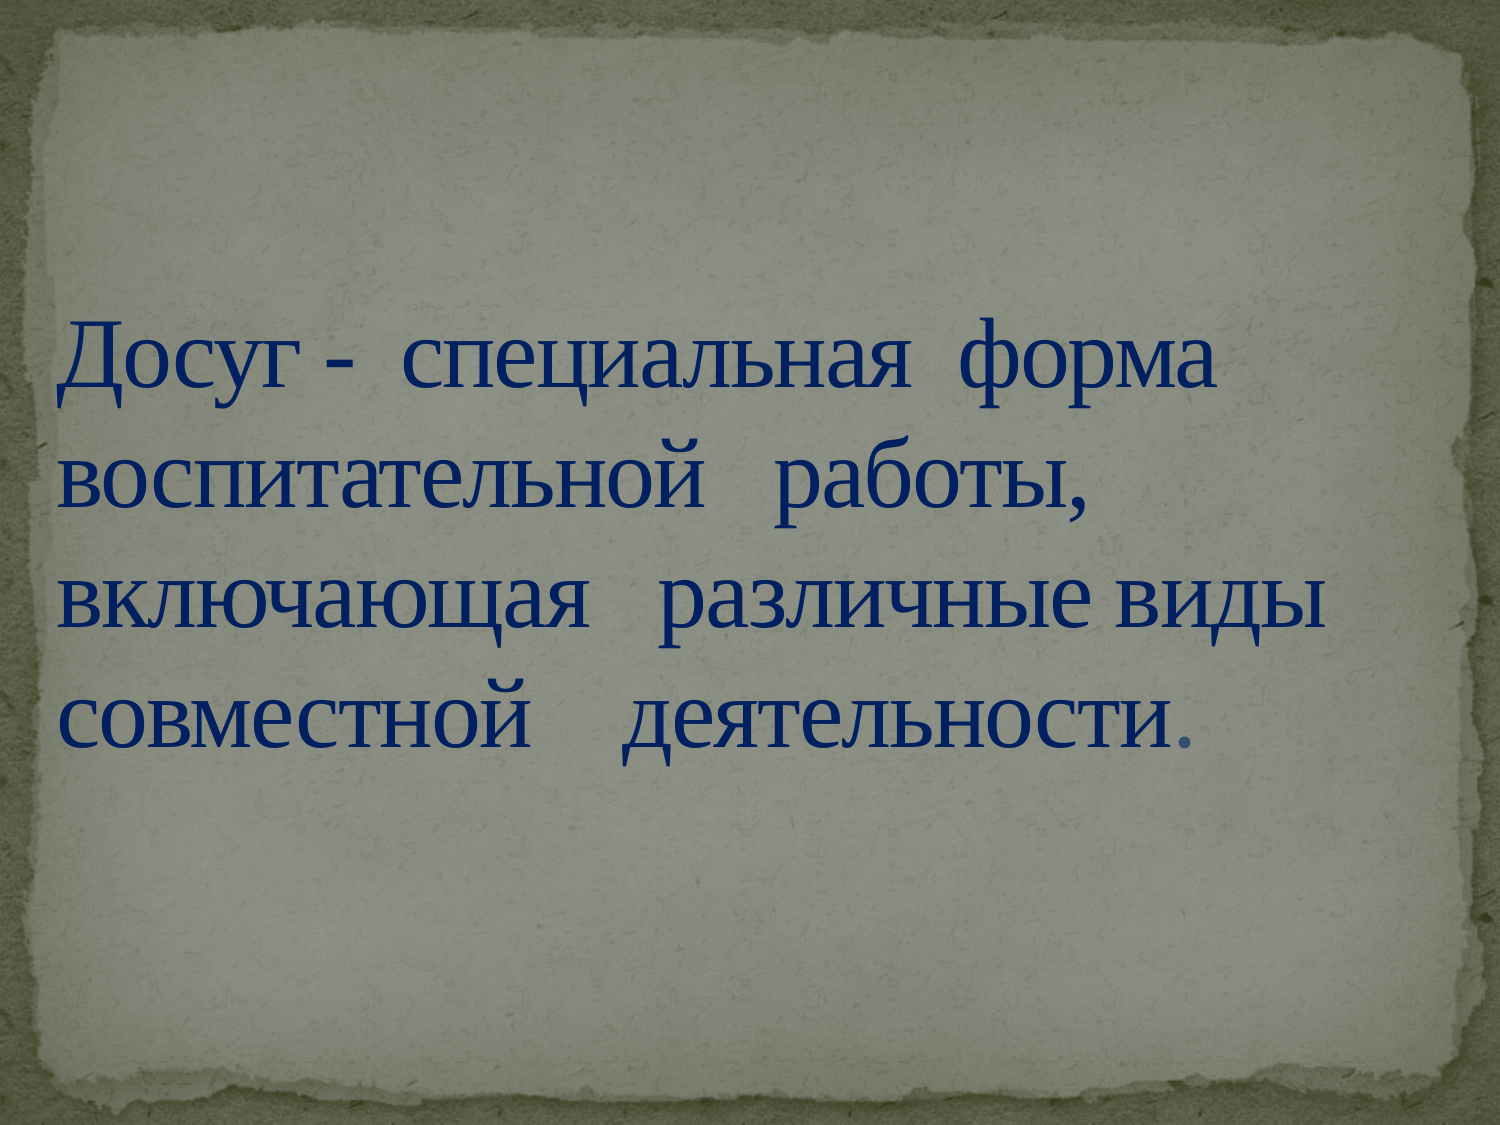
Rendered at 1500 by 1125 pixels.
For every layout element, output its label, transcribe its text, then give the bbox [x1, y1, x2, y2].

title Досуг - специальная форма воспитательной работы, включающая различные виды совместной деятельности. [41, 24, 1459, 776]
